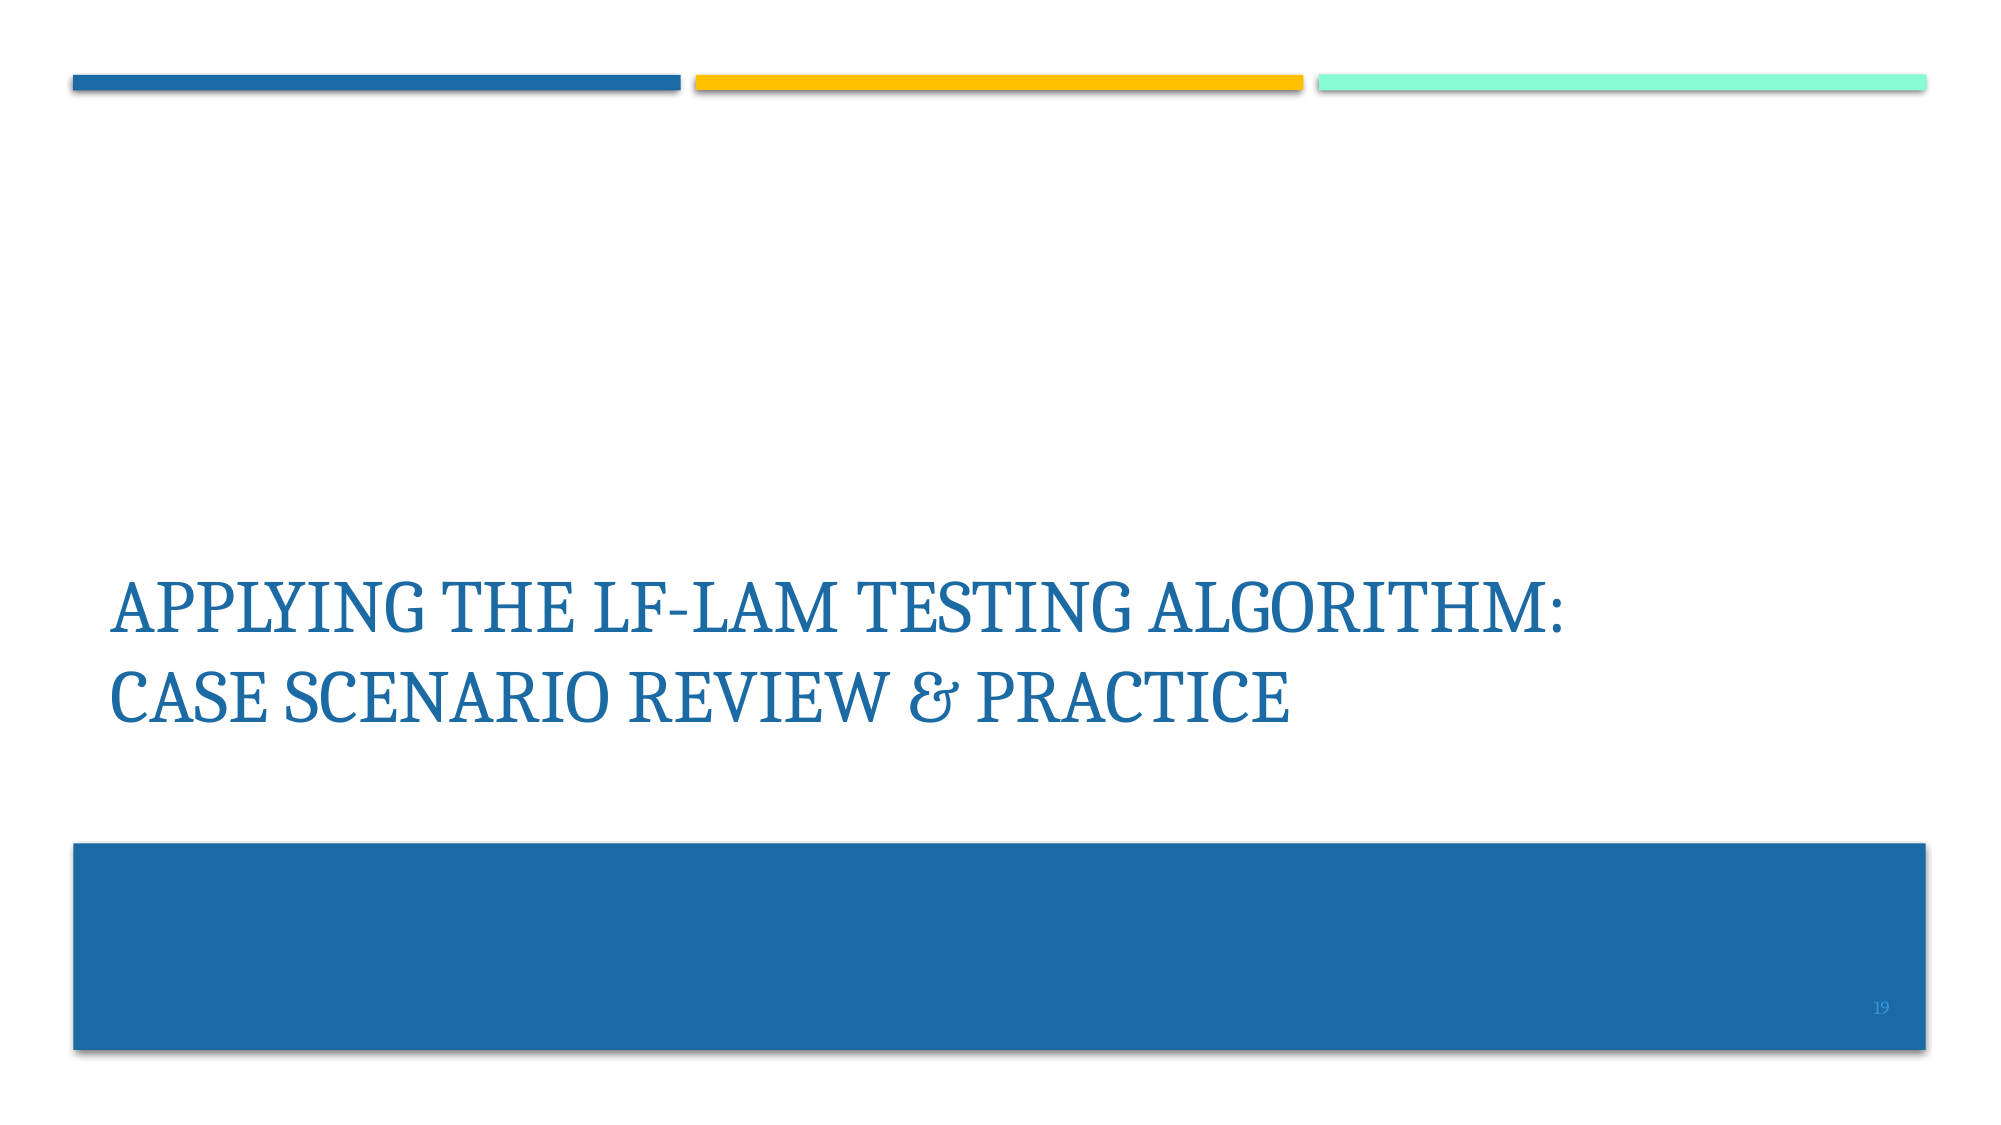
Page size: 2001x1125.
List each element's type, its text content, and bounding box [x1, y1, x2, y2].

slide_number 19 [1732, 977, 1905, 1037]
title Applying the LF-LAM testing algorithm: Case scenario review & practice [95, 499, 1905, 745]
